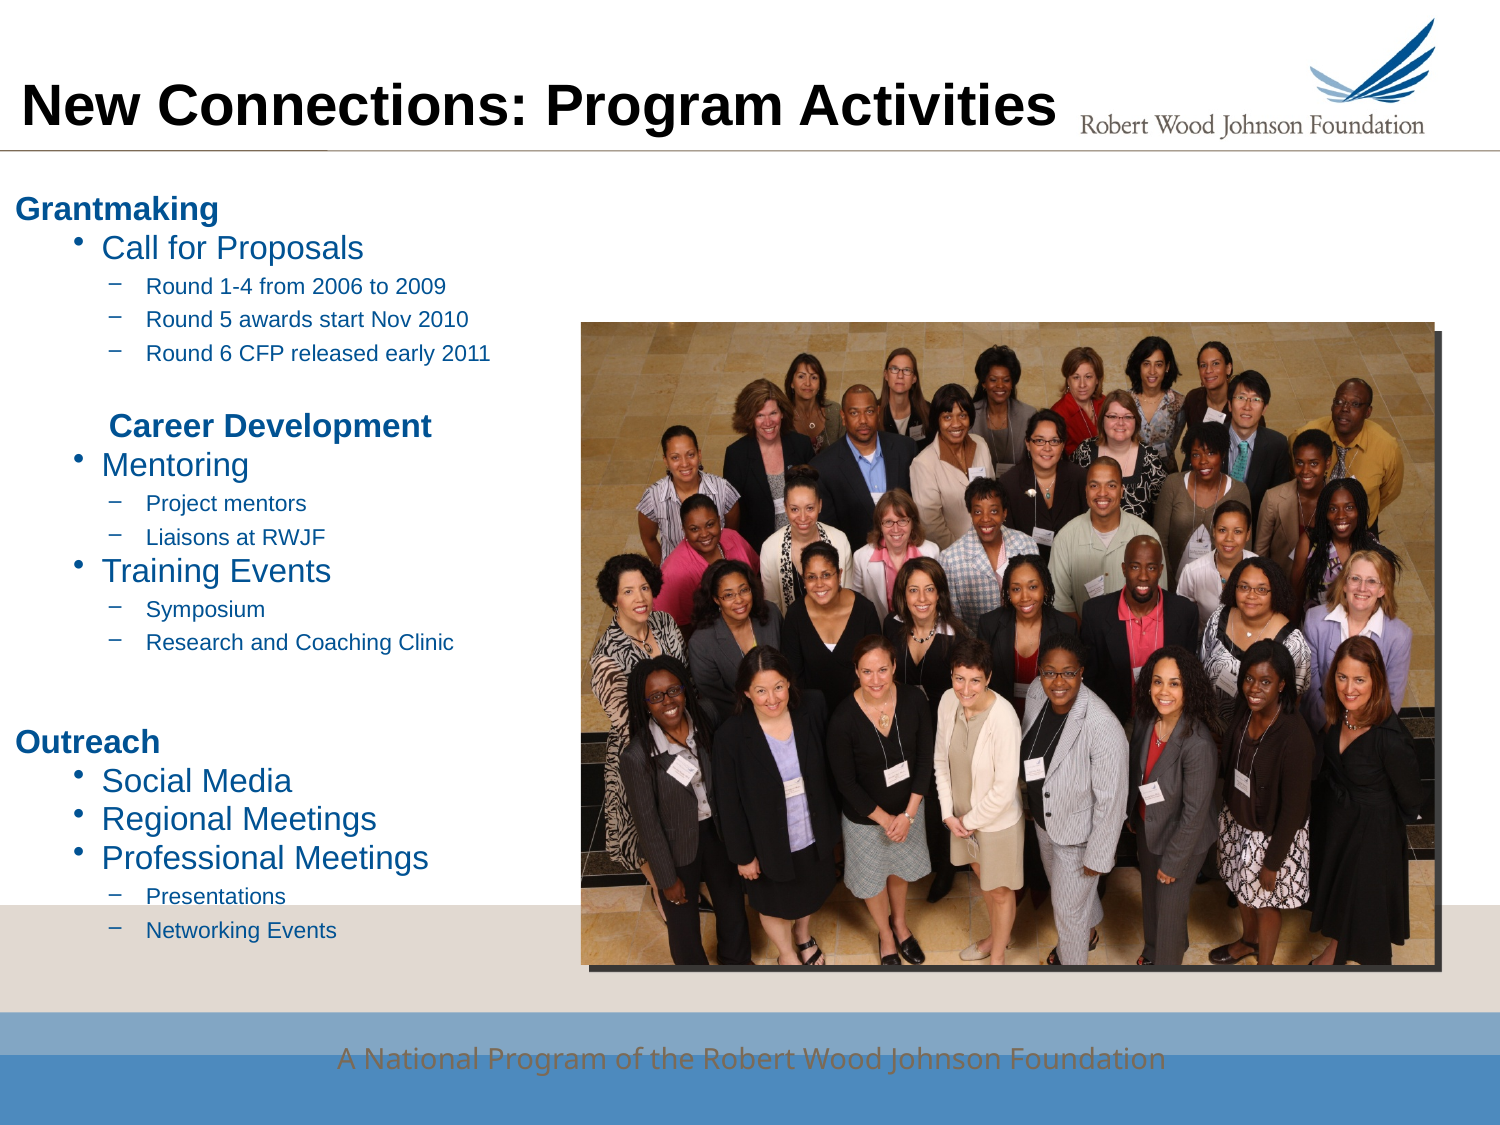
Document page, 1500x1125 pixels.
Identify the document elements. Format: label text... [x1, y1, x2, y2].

picture [1076, 15, 1438, 37]
list Grantmaking Call for Proposals Round 1-4 from 2006 to 2009 Round 5 awards start Nov 2010 Round 6 CFP released early 2011 Career Development Mentoring Project mentors Liaisons at RWJF Training Events Symposium Research and Coaching Clinic Outreach Social Media Regional Meetings Professional Meetings Presentations Networking Events [0, 187, 562, 928]
title New Connections: Program Activities [0, 37, 1450, 145]
picture [580, 321, 1435, 965]
